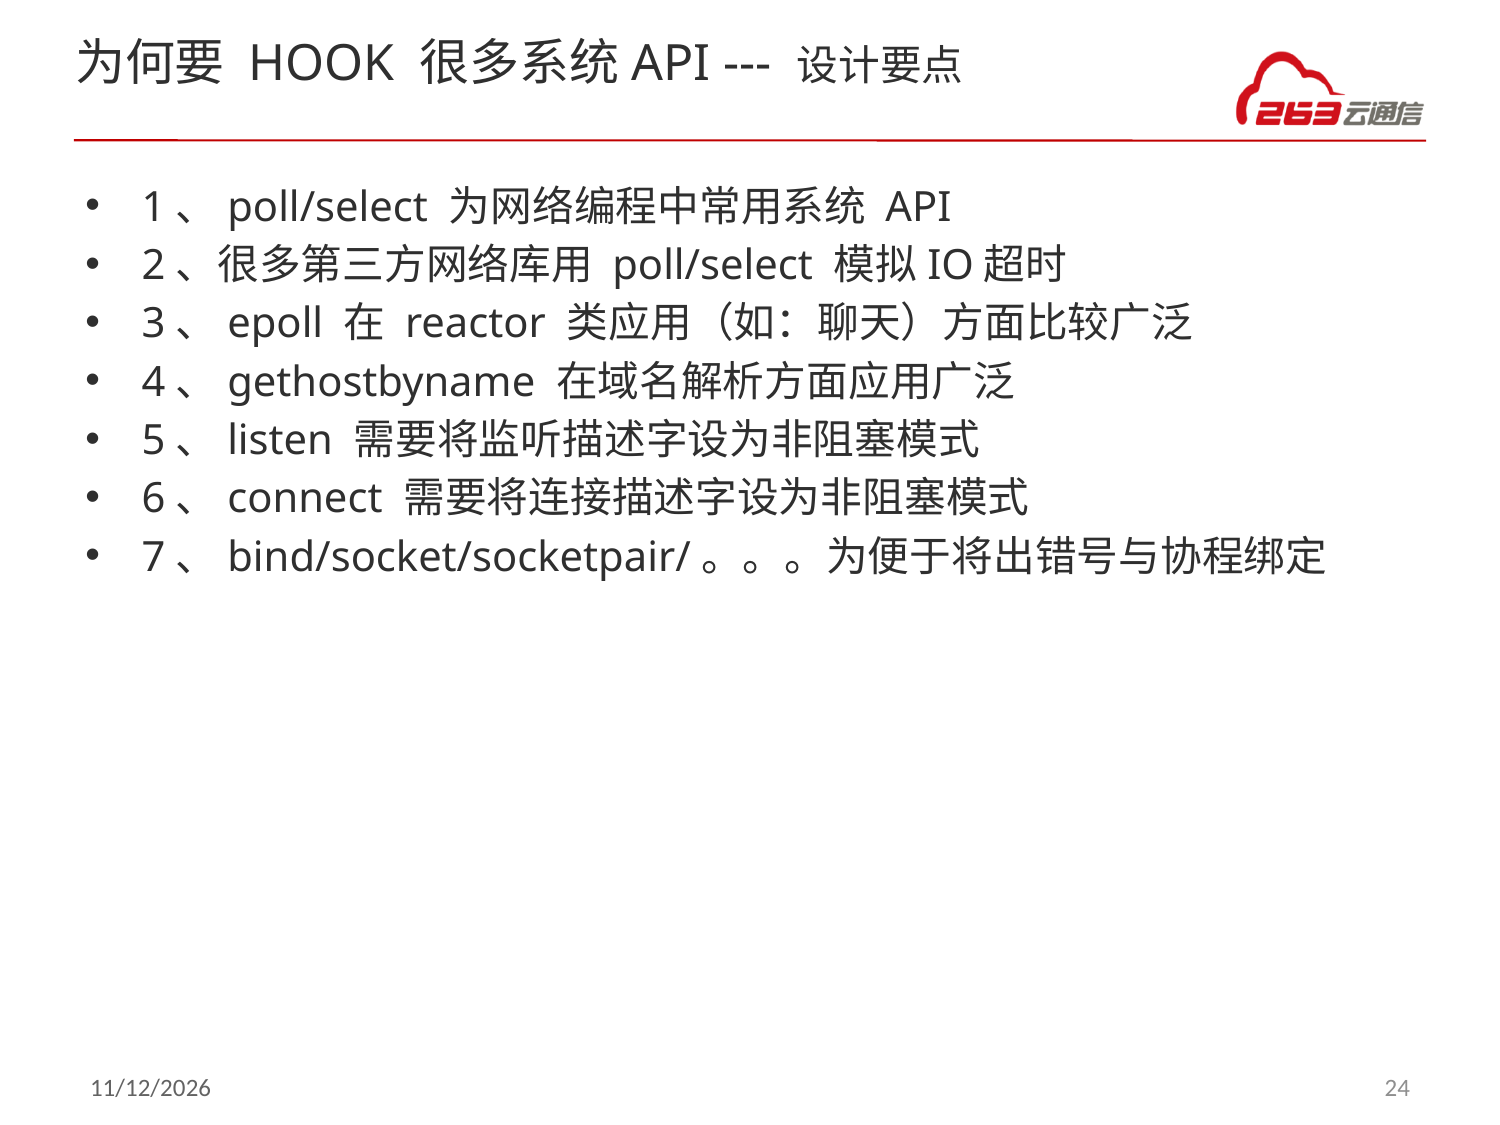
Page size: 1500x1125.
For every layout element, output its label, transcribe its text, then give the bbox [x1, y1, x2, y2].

title 为何要 HOOK 很多系统API --- 设计要点 [75, 30, 1235, 136]
list 1、poll/select 为网络编程中常用系统 API 2、很多第三方网络库用 poll/select 模拟IO超时 3、epoll 在 reactor 类应用（如：聊天）方面比较广泛 4、gethostbyname 在域名解析方面应用广泛 5、listen 需要将监听描述字设为非阻塞模式 6、connect 需要将连接描述字设为非阻塞模式 7、bind/socket/socketpair/。。。为便于将出错号与协程绑定 [70, 171, 1421, 1016]
picture [1230, 37, 1430, 141]
